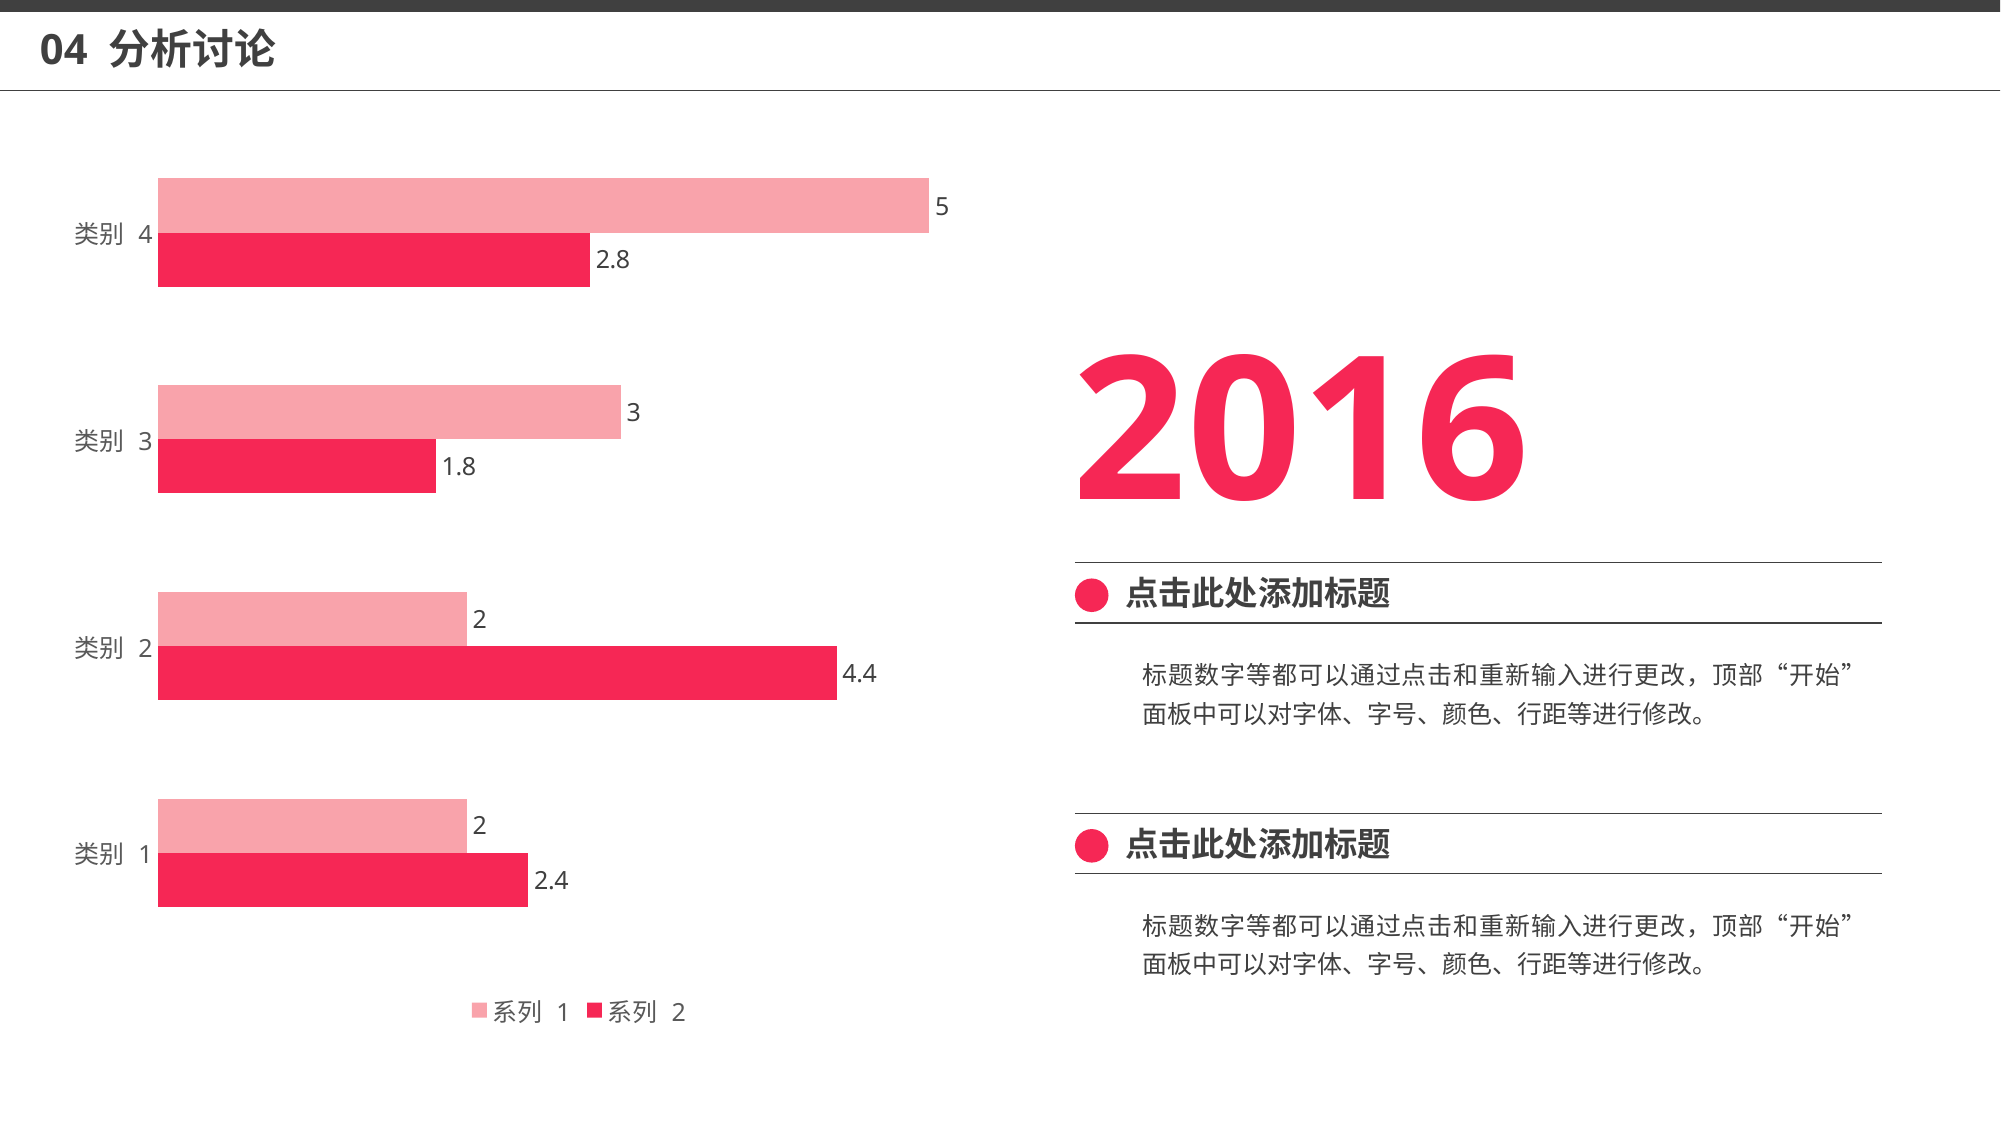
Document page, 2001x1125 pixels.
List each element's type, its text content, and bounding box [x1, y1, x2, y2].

text_box 2016 [1105, 291, 1569, 547]
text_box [1074, 562, 1883, 623]
text_box 标题数字等都可以通过点击和重新输入进行更改，顶部“开始”面板中可以对字体、字号、颜色、行距等进行修改。 [1128, 643, 1883, 736]
chart [53, 110, 1105, 1035]
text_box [1074, 813, 1883, 874]
text_box 标题数字等都可以通过点击和重新输入进行更改，顶部“开始”面板中可以对字体、字号、颜色、行距等进行修改。 [1128, 893, 1883, 987]
list 04 分析讨论 [24, 21, 919, 81]
